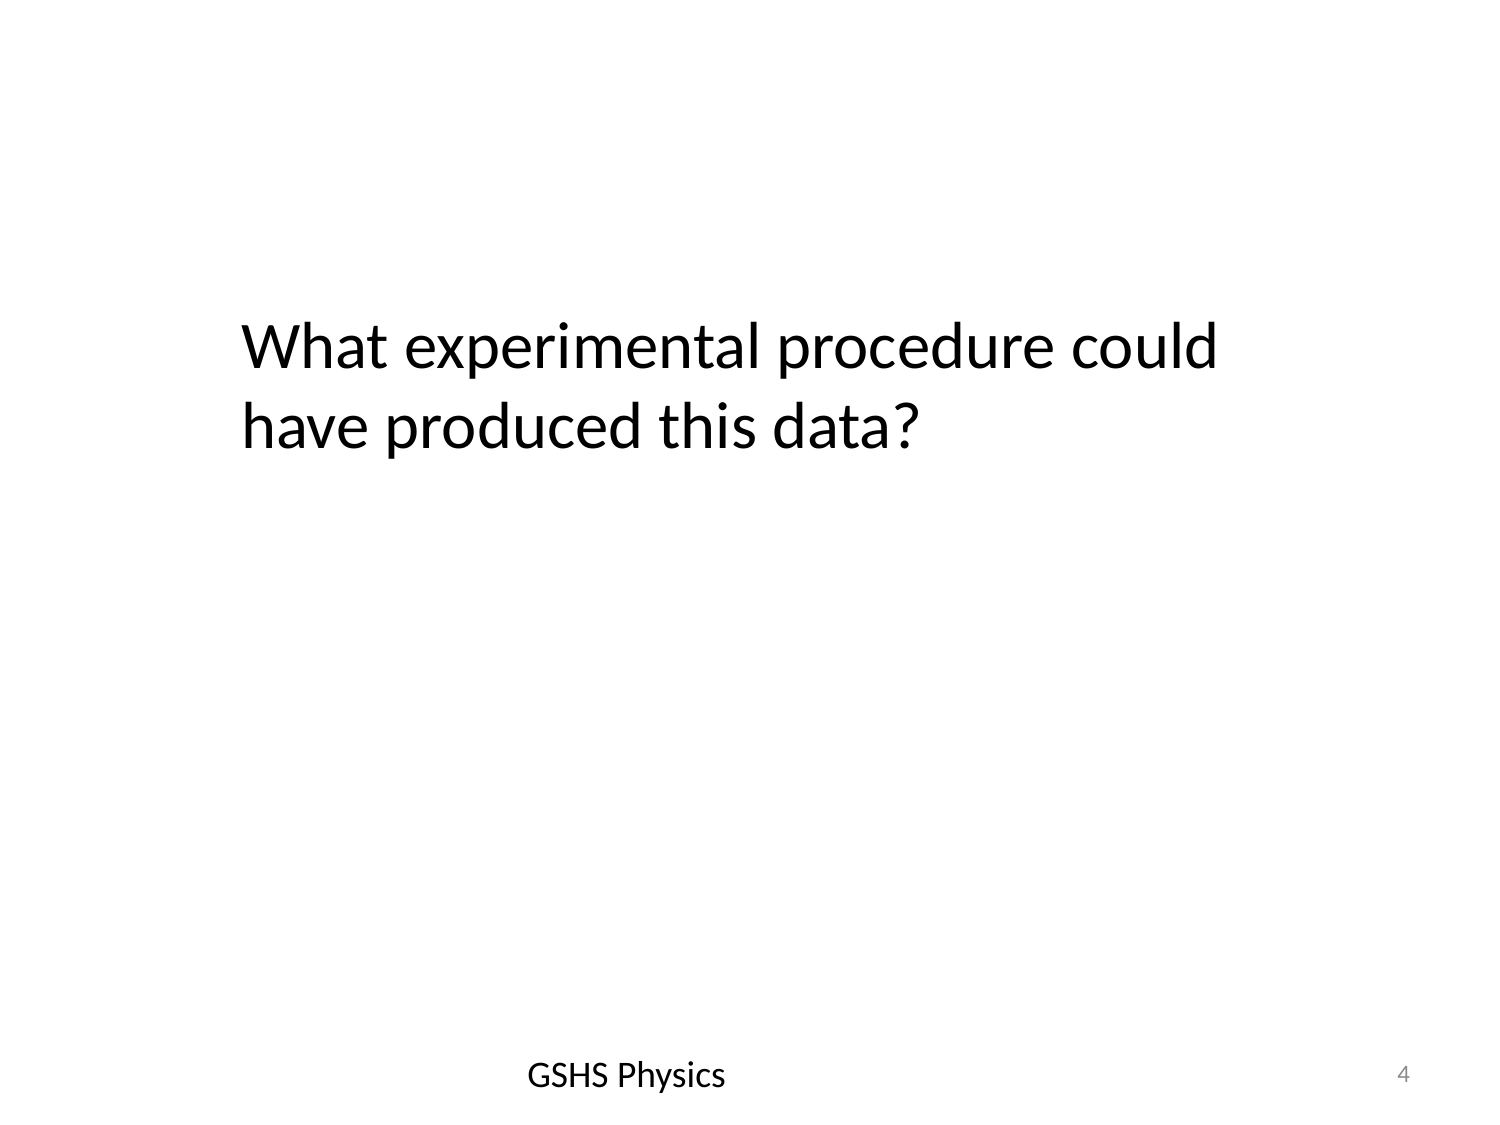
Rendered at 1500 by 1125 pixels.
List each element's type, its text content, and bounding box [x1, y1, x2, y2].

text_box What experimental procedure could have produced this data? [226, 294, 1337, 470]
footer GSHS Physics [512, 1042, 988, 1103]
slide_number 4 [1074, 1042, 1425, 1103]
